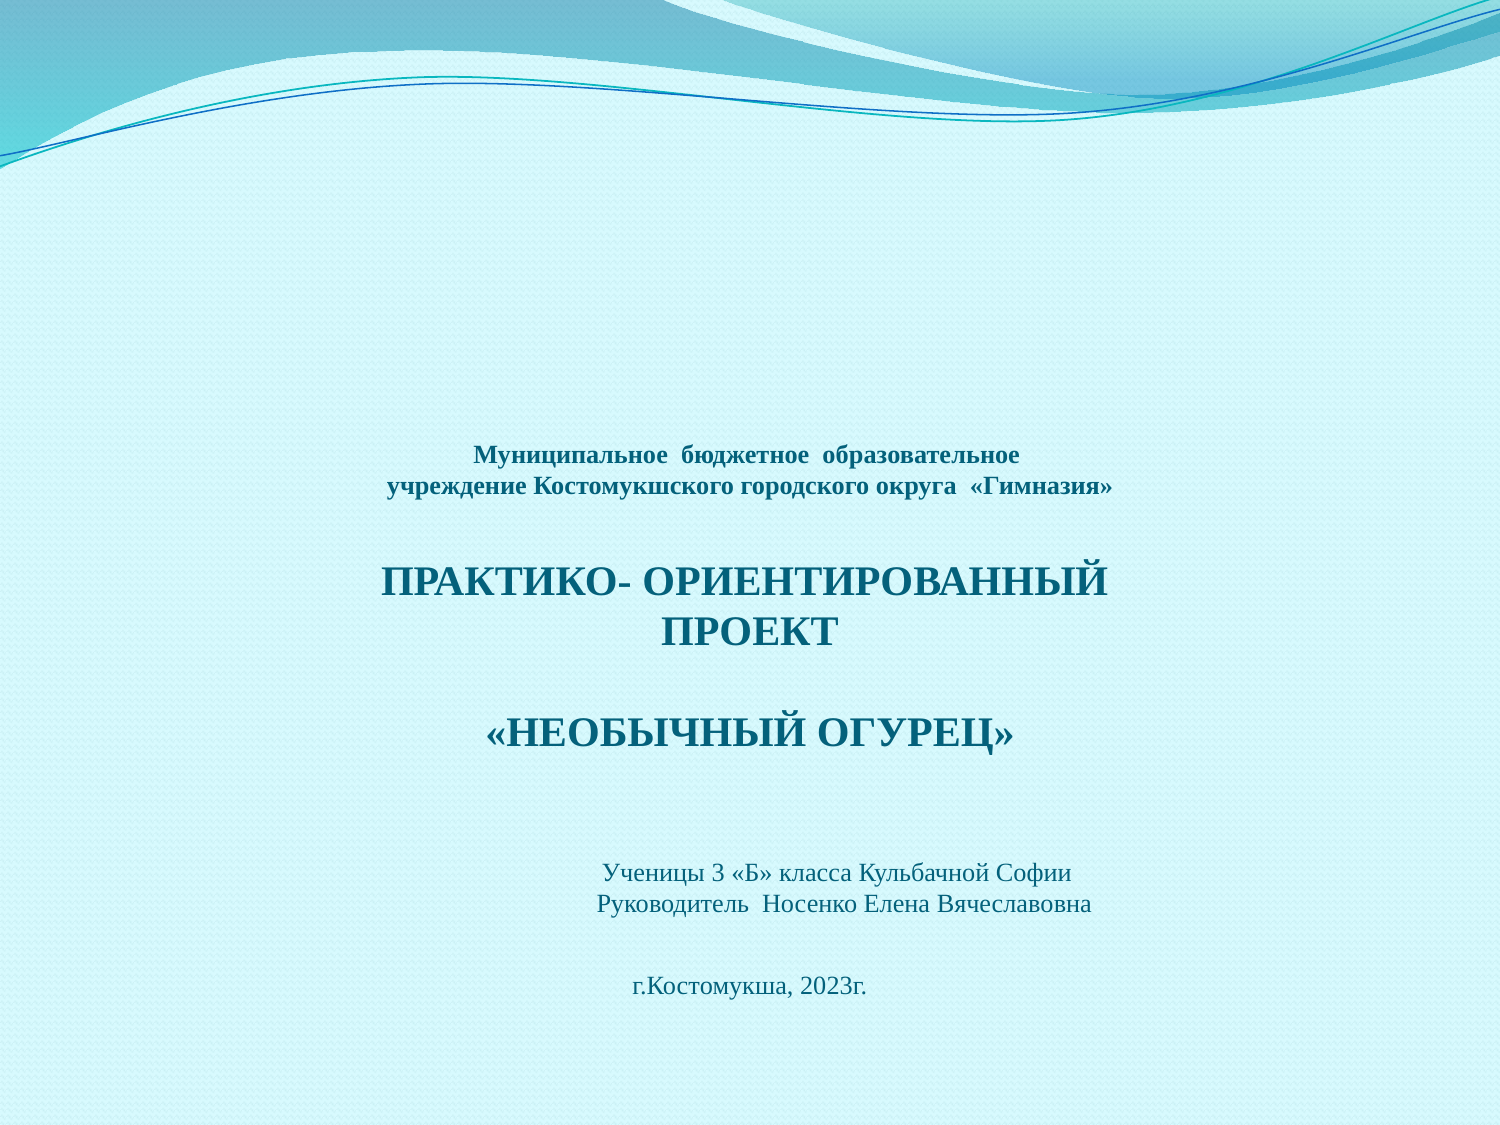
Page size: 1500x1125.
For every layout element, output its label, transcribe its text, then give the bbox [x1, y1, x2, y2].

title Муниципальное бюджетное образовательное учреждение Костомукшского городского округа «Гимназия» ПРАКТИКО- ОРИЕНТИРОВАННЫЙ ПРОЕКТ «НЕОБЫЧНЫЙ ОГУРЕЦ» Ученицы 3 «Б» класса Кульбачной Софии Руководитель Носенко Елена Вячеславовна г.Костомукша, 2023г. [75, 54, 1425, 1000]
